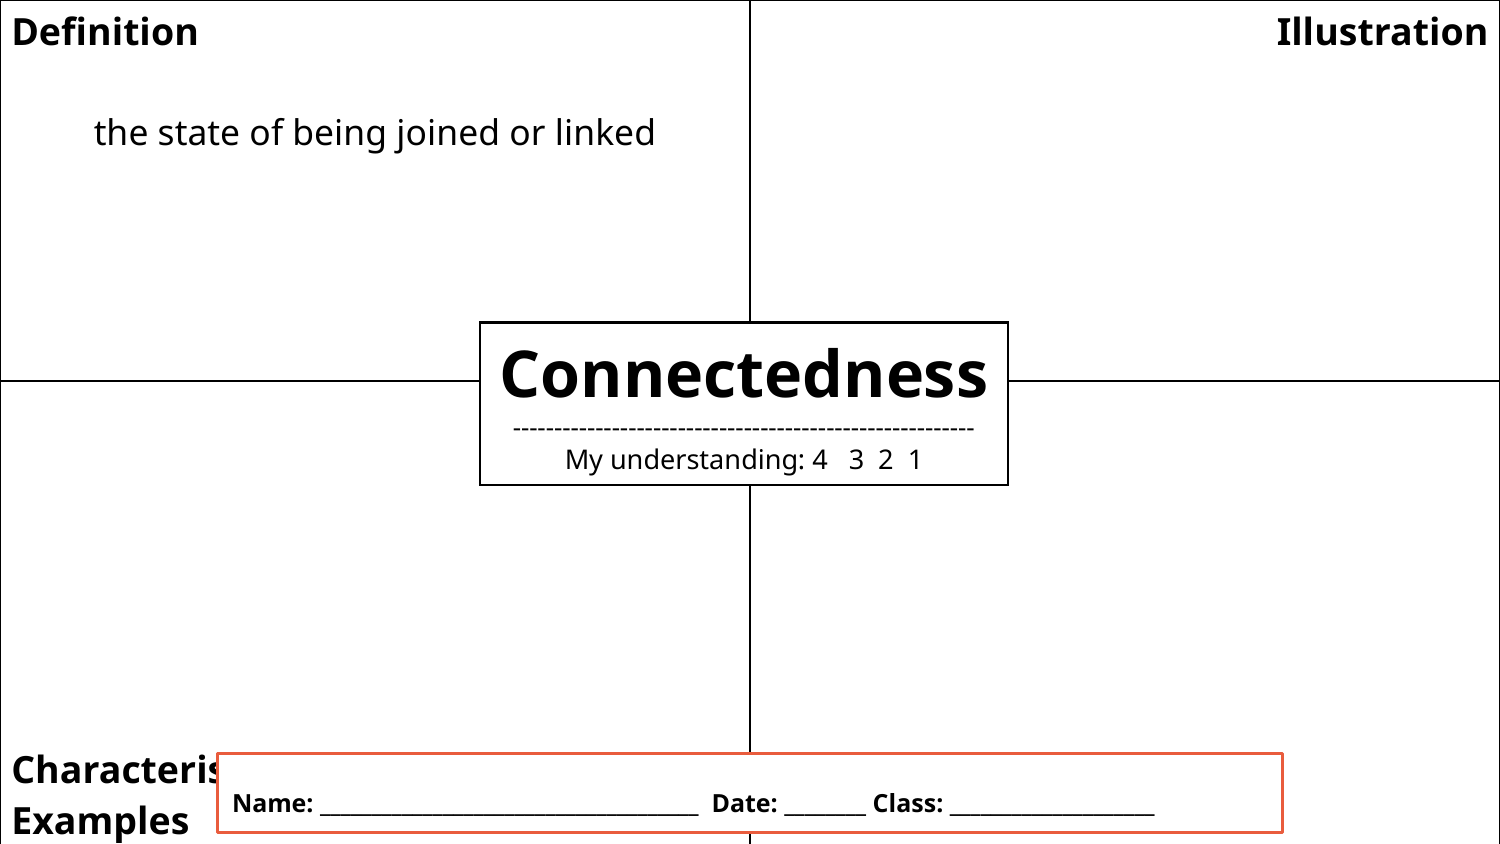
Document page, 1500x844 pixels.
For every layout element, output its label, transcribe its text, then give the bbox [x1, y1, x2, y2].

text_box Name: _____________________________________ Date: ________ Class: ____________________ [217, 753, 1283, 833]
text_box Connectedness -------------------------------------------------------- My understanding: 4 3 2 1 [480, 322, 1008, 486]
table_cell Question [751, 382, 1499, 844]
table_header Definition the state of being joined or linked [1, 1, 749, 380]
table_header Illustration [751, 1, 1499, 380]
table_cell Characteristics/ Examples [1, 382, 749, 844]
